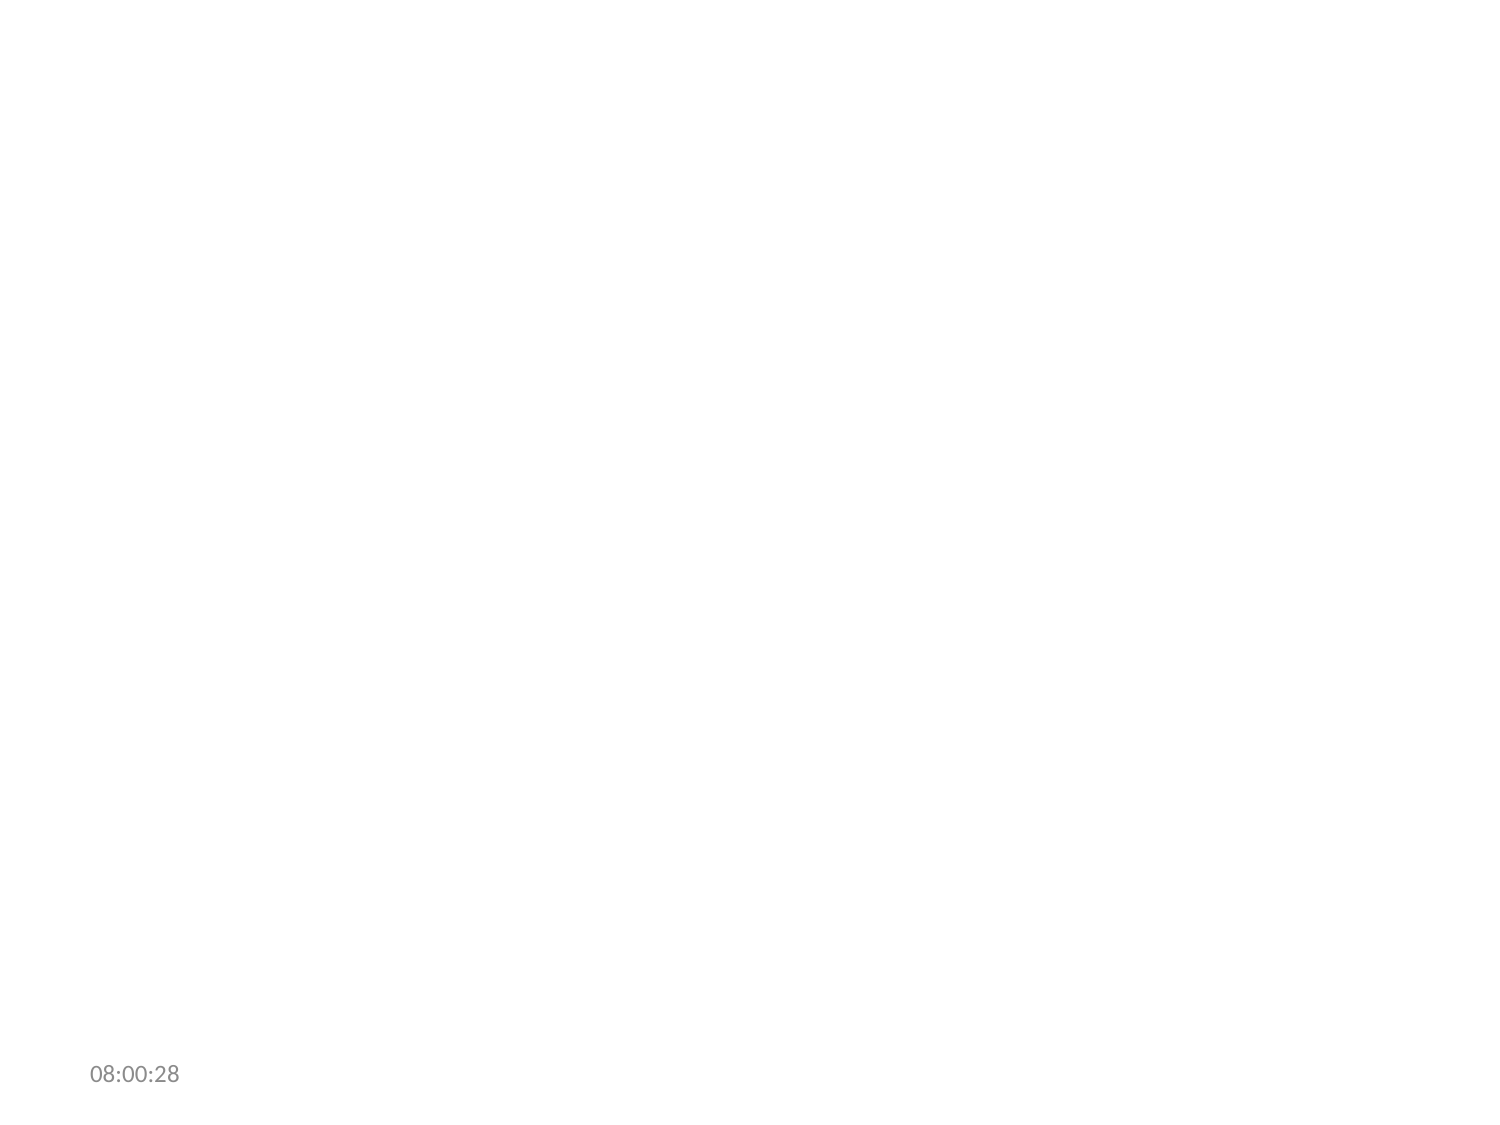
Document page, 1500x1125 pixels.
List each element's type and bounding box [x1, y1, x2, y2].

slide_number [75, 1042, 425, 1103]
